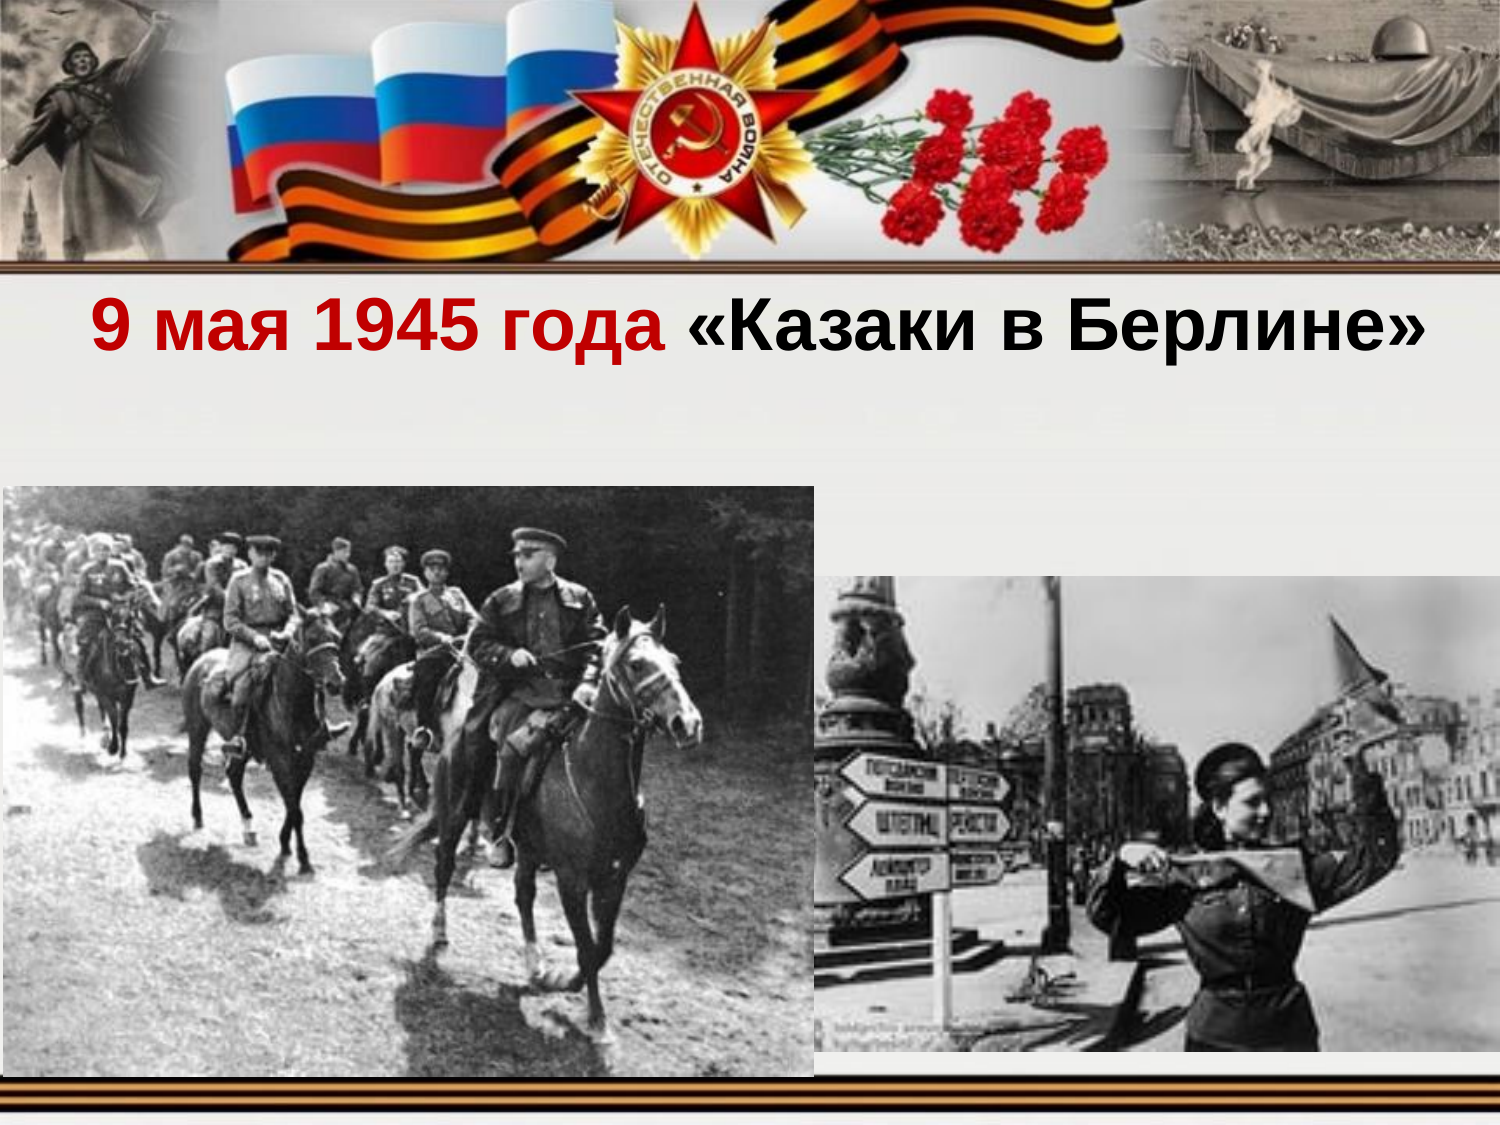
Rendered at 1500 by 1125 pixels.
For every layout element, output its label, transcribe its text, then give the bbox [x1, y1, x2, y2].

picture [0, 0, 1500, 1125]
text_box 9 мая 1945 года «Казаки в Берлине» [15, 158, 1500, 374]
